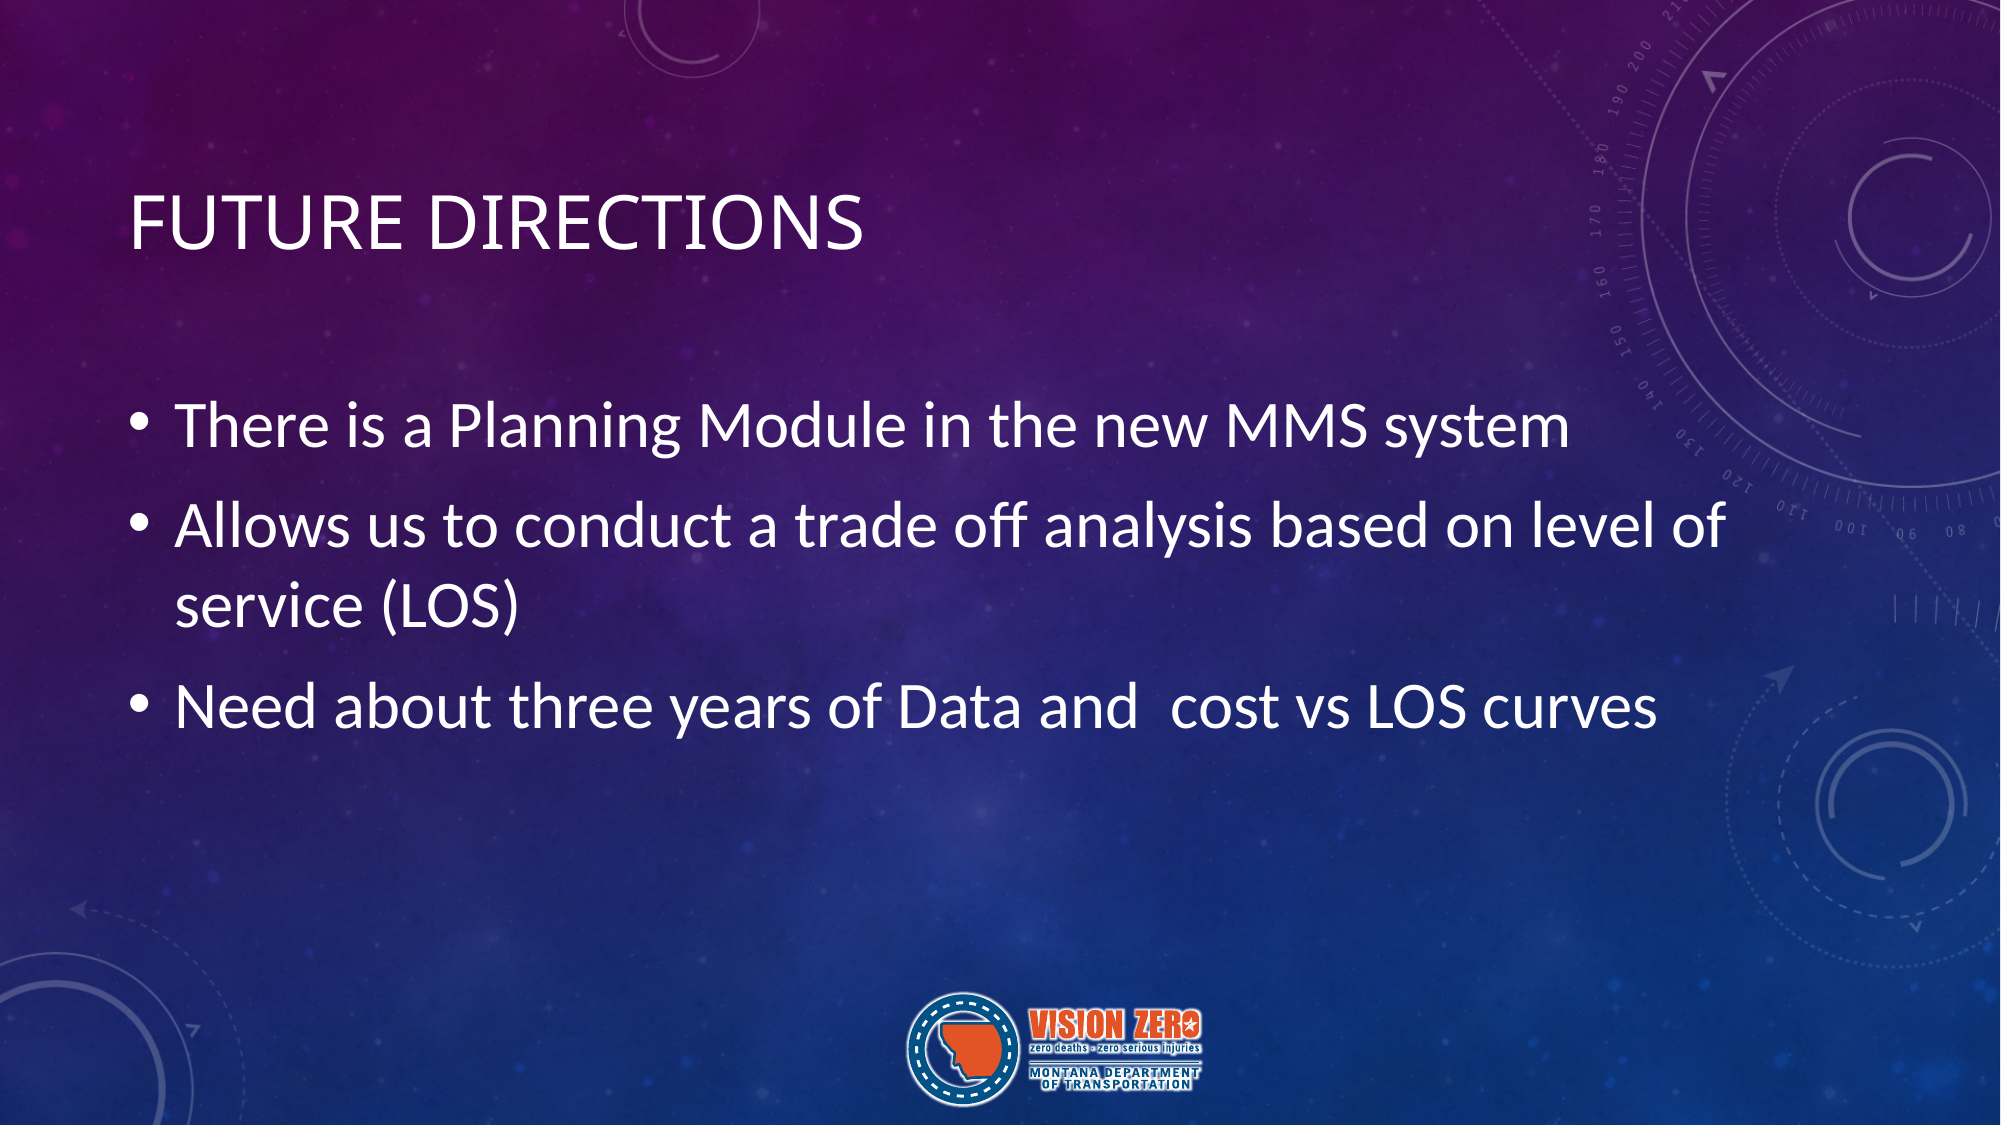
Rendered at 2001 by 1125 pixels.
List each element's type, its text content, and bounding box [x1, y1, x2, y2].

list There is a Planning Module in the new MMS system Allows us to conduct a trade off analysis based on level of service (LOS) Need about three years of Data and cost vs LOS curves [112, 338, 1775, 784]
title Future Directions [112, 99, 1775, 338]
picture [0, 0, 2001, 1125]
